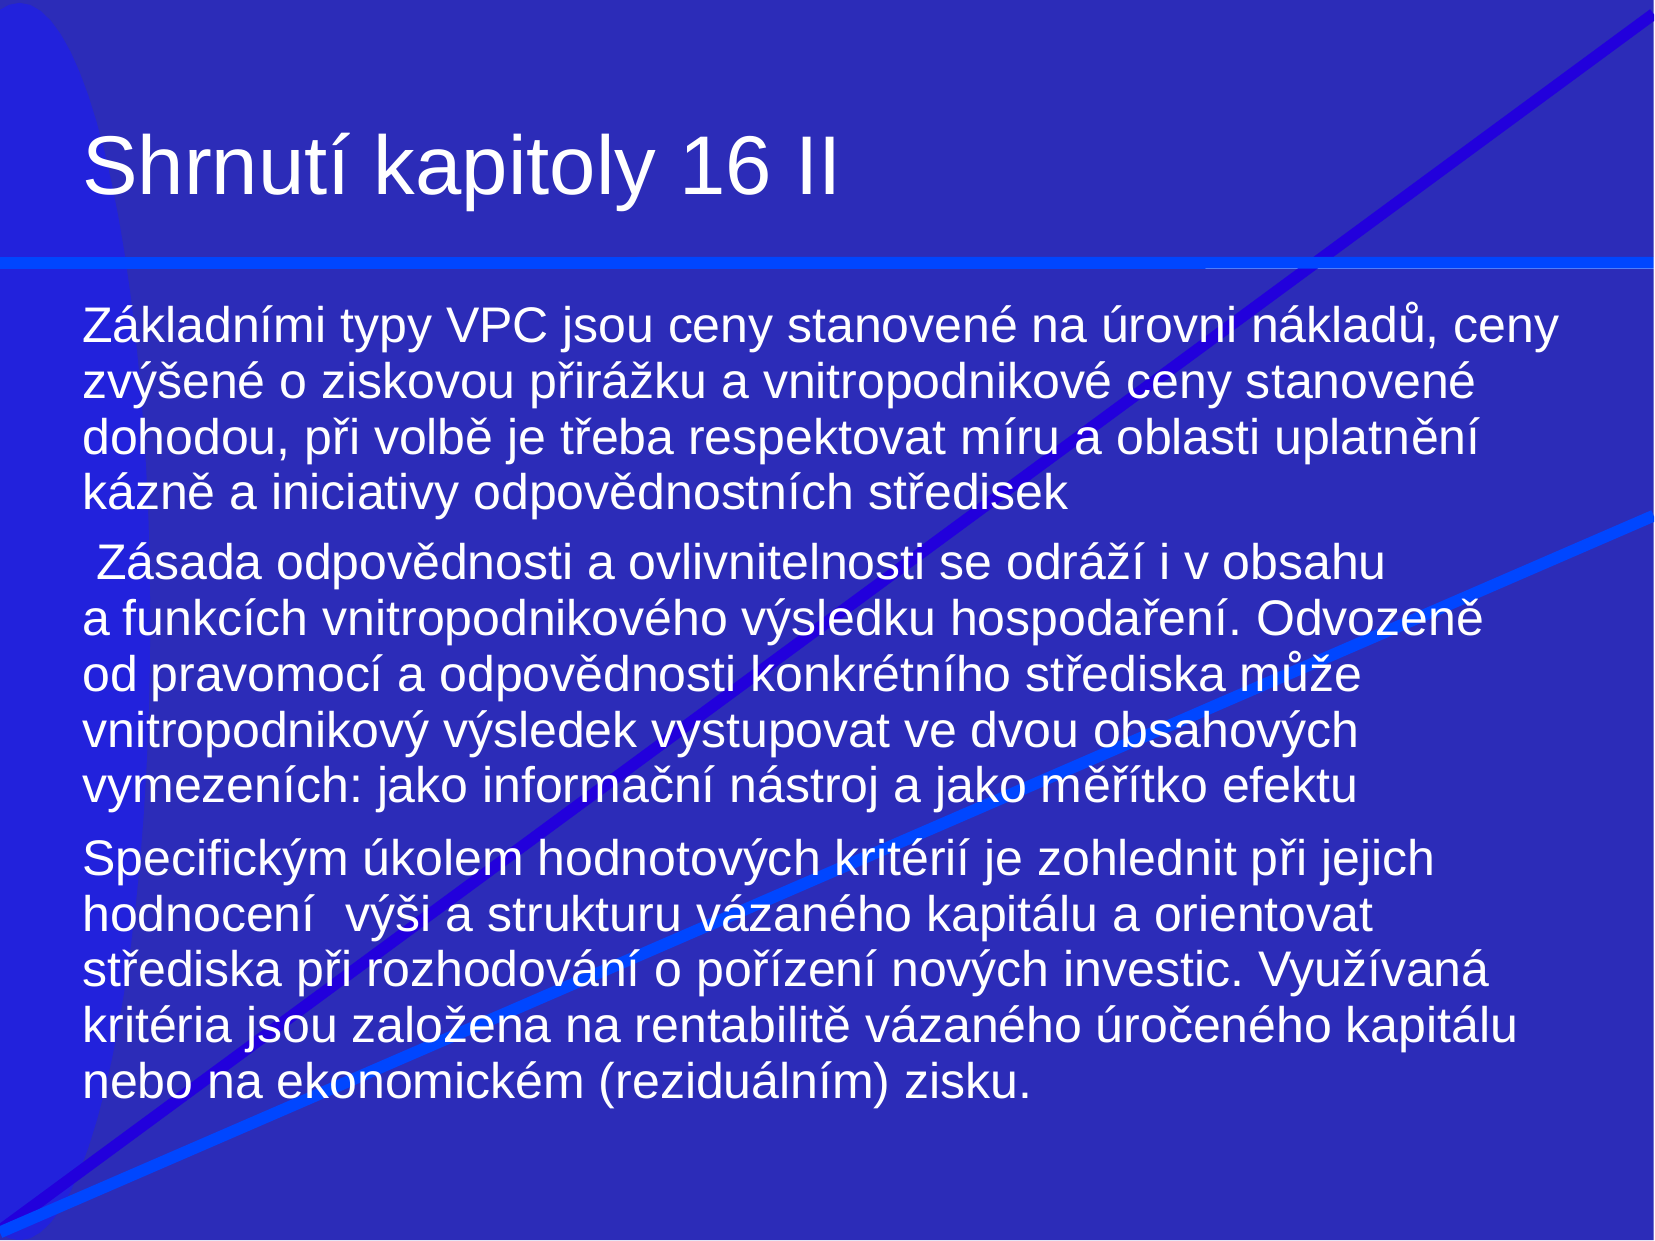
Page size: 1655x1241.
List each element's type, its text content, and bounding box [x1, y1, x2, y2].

title Shrnutí kapitoly 16 II [80, 67, 1574, 319]
text_box Základními typy VPC jsou ceny stanovené na úrovni nákladů, ceny zvýšené o ziskovou přirážku a vnitropodnikové ceny stanovené dohodou, při volbě je třeba respektovat míru a oblasti uplatnění kázně a iniciativy odpovědnostních středisek Zásada odpovědnosti a ovlivnitelnosti se odráží i v obsahu a funkcích vnitropodnikového výsledku hospodaření. Odvozeně od pravomocí a odpovědnosti konkrétního střediska může vnitropodnikový výsledek vystupovat ve dvou obsahových vymezeních: jako informační nástroj a jako měřítko efektu Specifickým úkolem hodnotových kritérií je zohlednit při jejich hodnocení výši a strukturu vázaného kapitálu a orientovat střediska při rozhodování o pořízení nových investic. Využívaná kritéria jsou založena na rentabilitě vázaného úročeného kapitálu nebo na ekonomickém (reziduálním) zisku. [80, 296, 1564, 1110]
